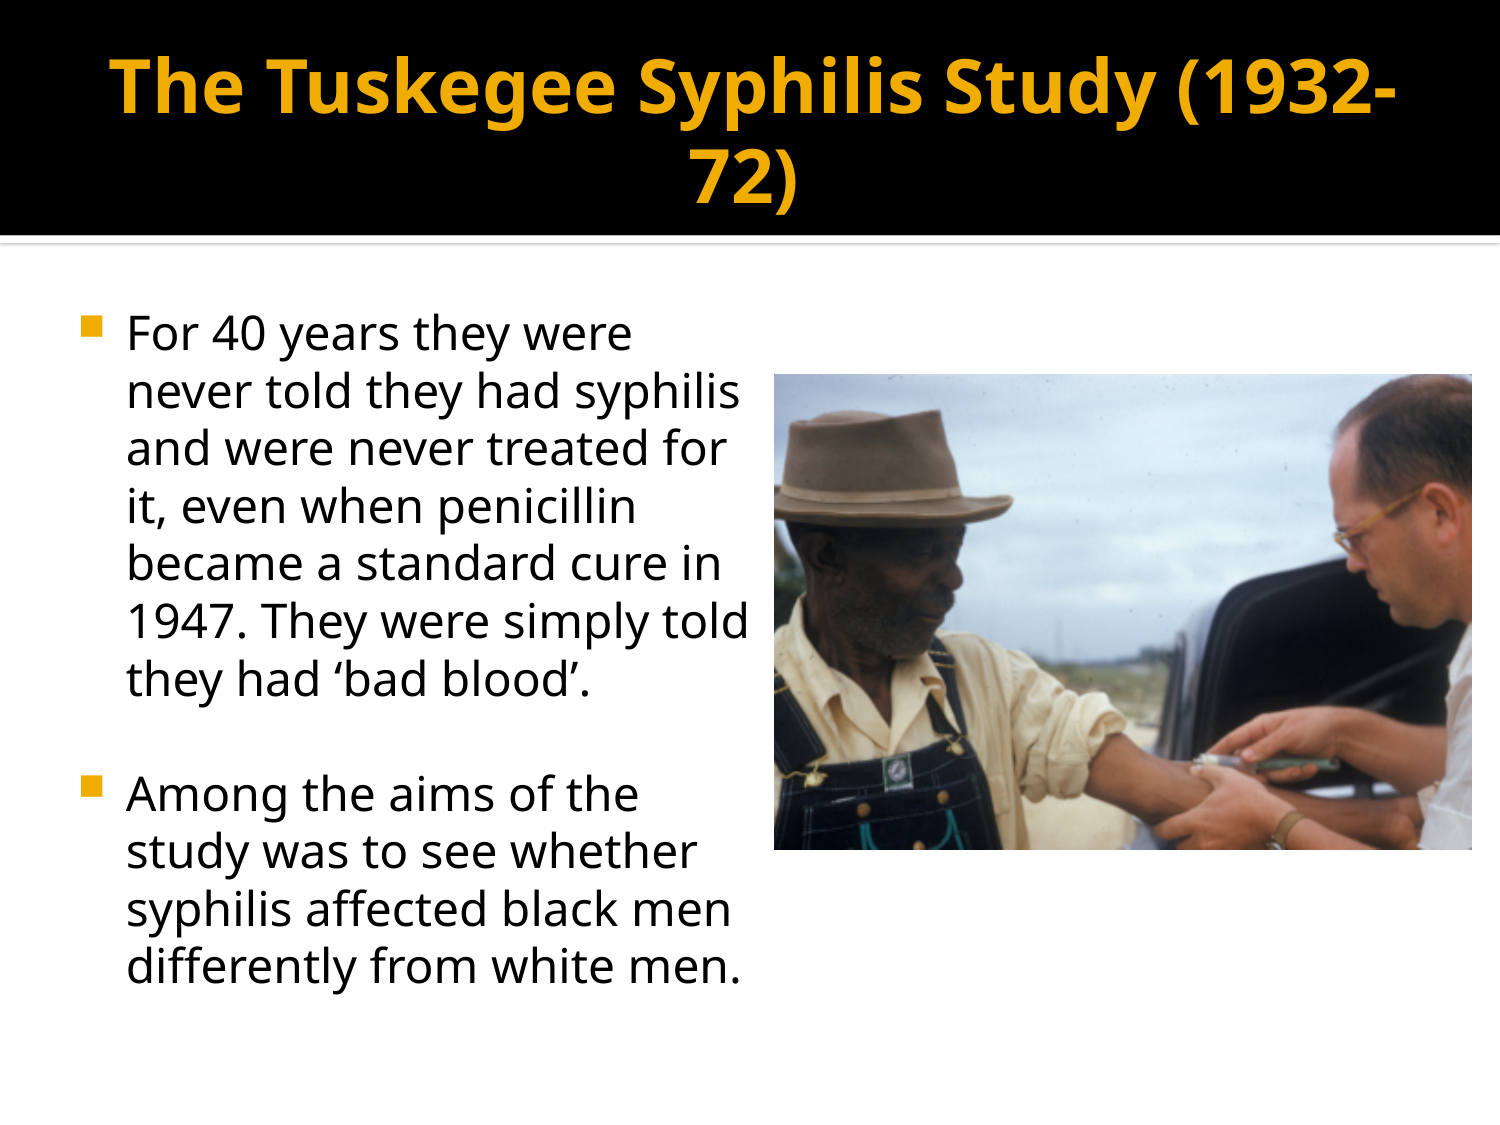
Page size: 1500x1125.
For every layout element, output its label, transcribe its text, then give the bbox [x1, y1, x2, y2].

picture [774, 374, 1472, 850]
title The Tuskegee Syphilis Study (1932-72) [75, 25, 1425, 231]
list For 40 years they were never told they had syphilis and were never treated for it, even when penicillin became a standard cure in 1947. They were simply told they had ‘bad blood’. Among the aims of the study was to see whether syphilis affected black men differently from white men. [50, 287, 775, 1047]
